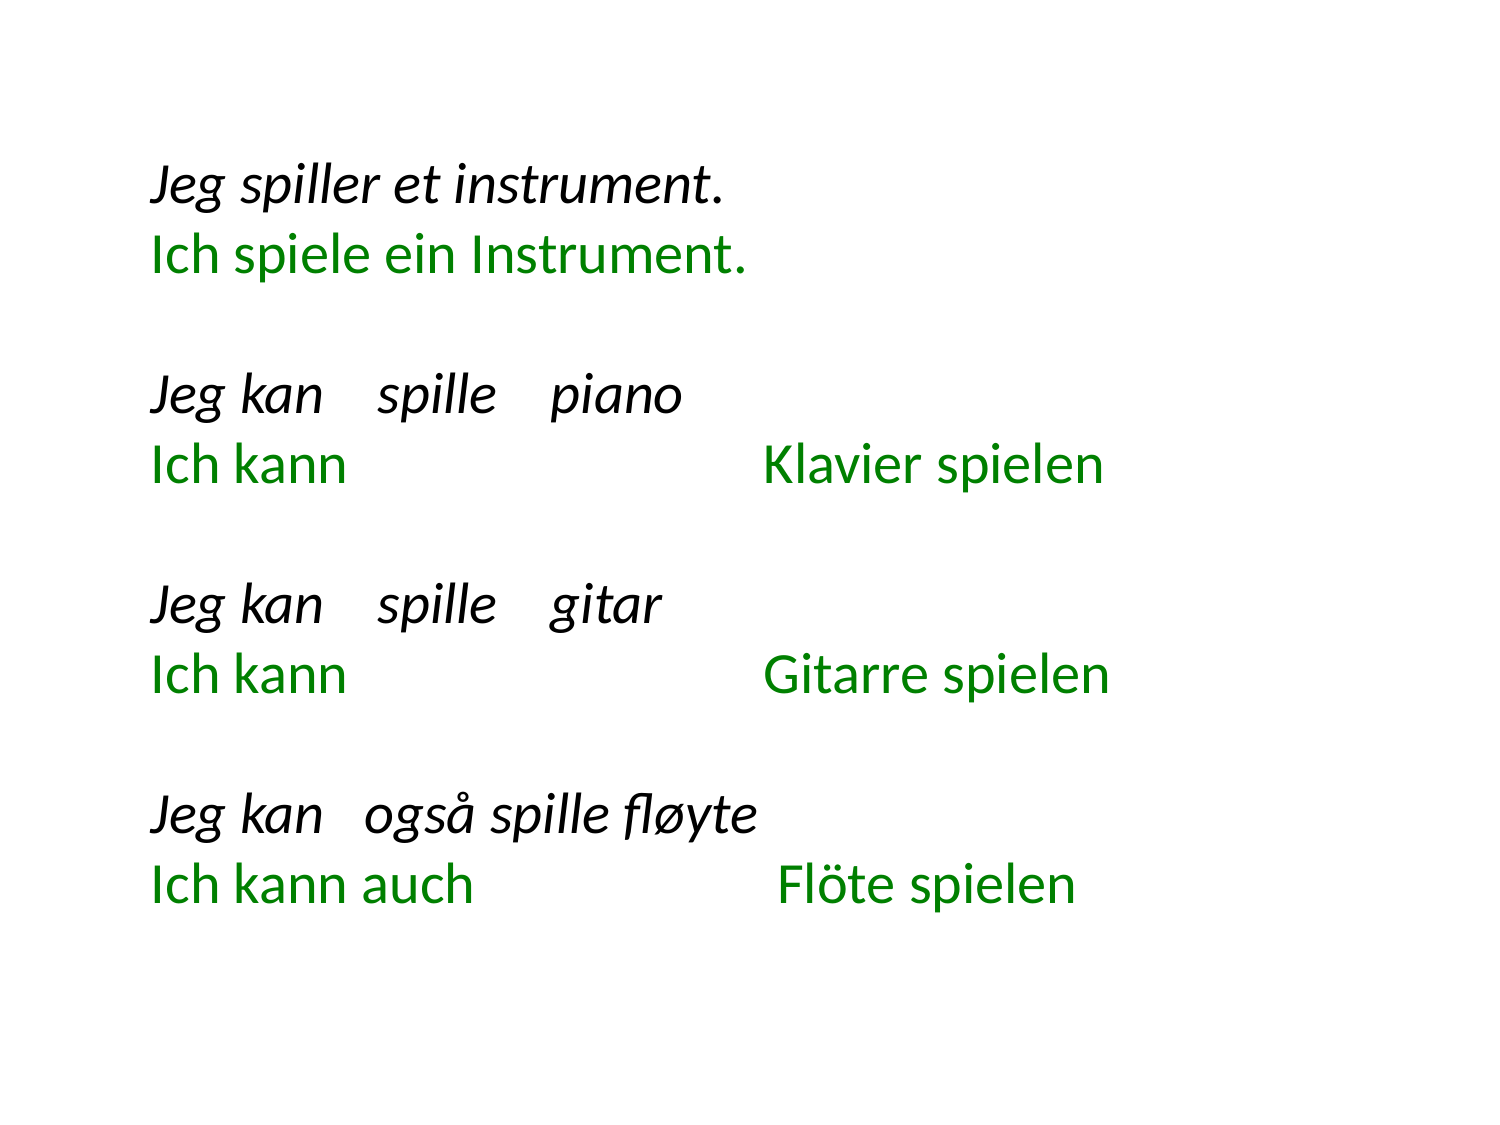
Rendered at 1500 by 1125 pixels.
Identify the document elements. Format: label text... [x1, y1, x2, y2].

text_box Jeg spiller et instrument. Ich spiele ein Instrument. Jeg kan spille piano Ich kann Klavier spielen Jeg kan spille gitar Ich kann Gitarre spielen Jeg kan også spille fløyte Ich kann auch Flöte spielen [135, 138, 1459, 1063]
